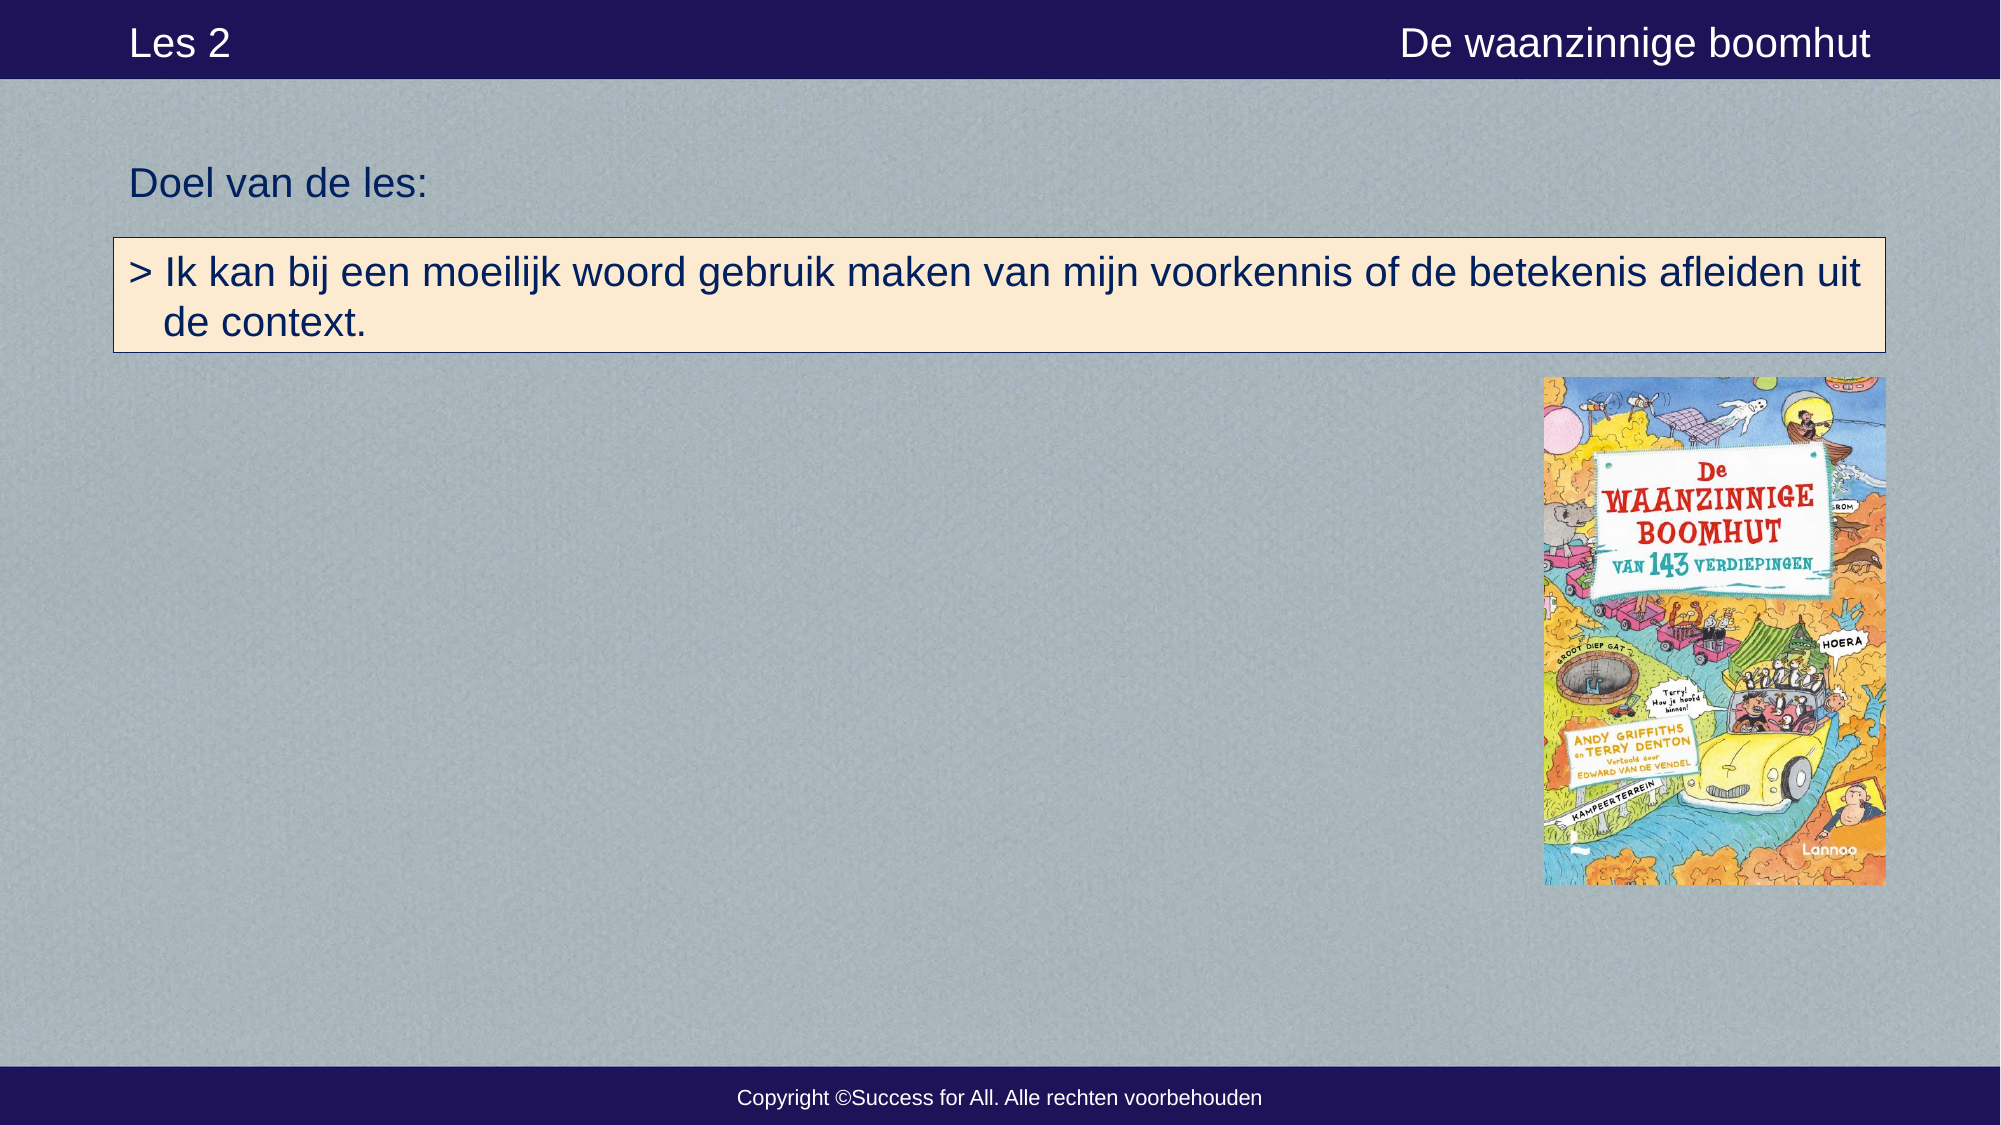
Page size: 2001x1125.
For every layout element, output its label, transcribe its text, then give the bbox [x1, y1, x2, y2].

text_box Copyright ©Success for All. Alle rechten voorbehouden [0, 1076, 2000, 1125]
text_box De waanzinnige boomhut [999, 8, 1886, 73]
picture [0, 0, 2001, 1125]
text_box Doel van de les: [113, 148, 1635, 214]
text_box Les 2 [114, 8, 354, 73]
text_box > Ik kan bij een moeilijk woord gebruik maken van mijn voorkennis of de betekenis afleiden uit de context. [113, 237, 1886, 353]
